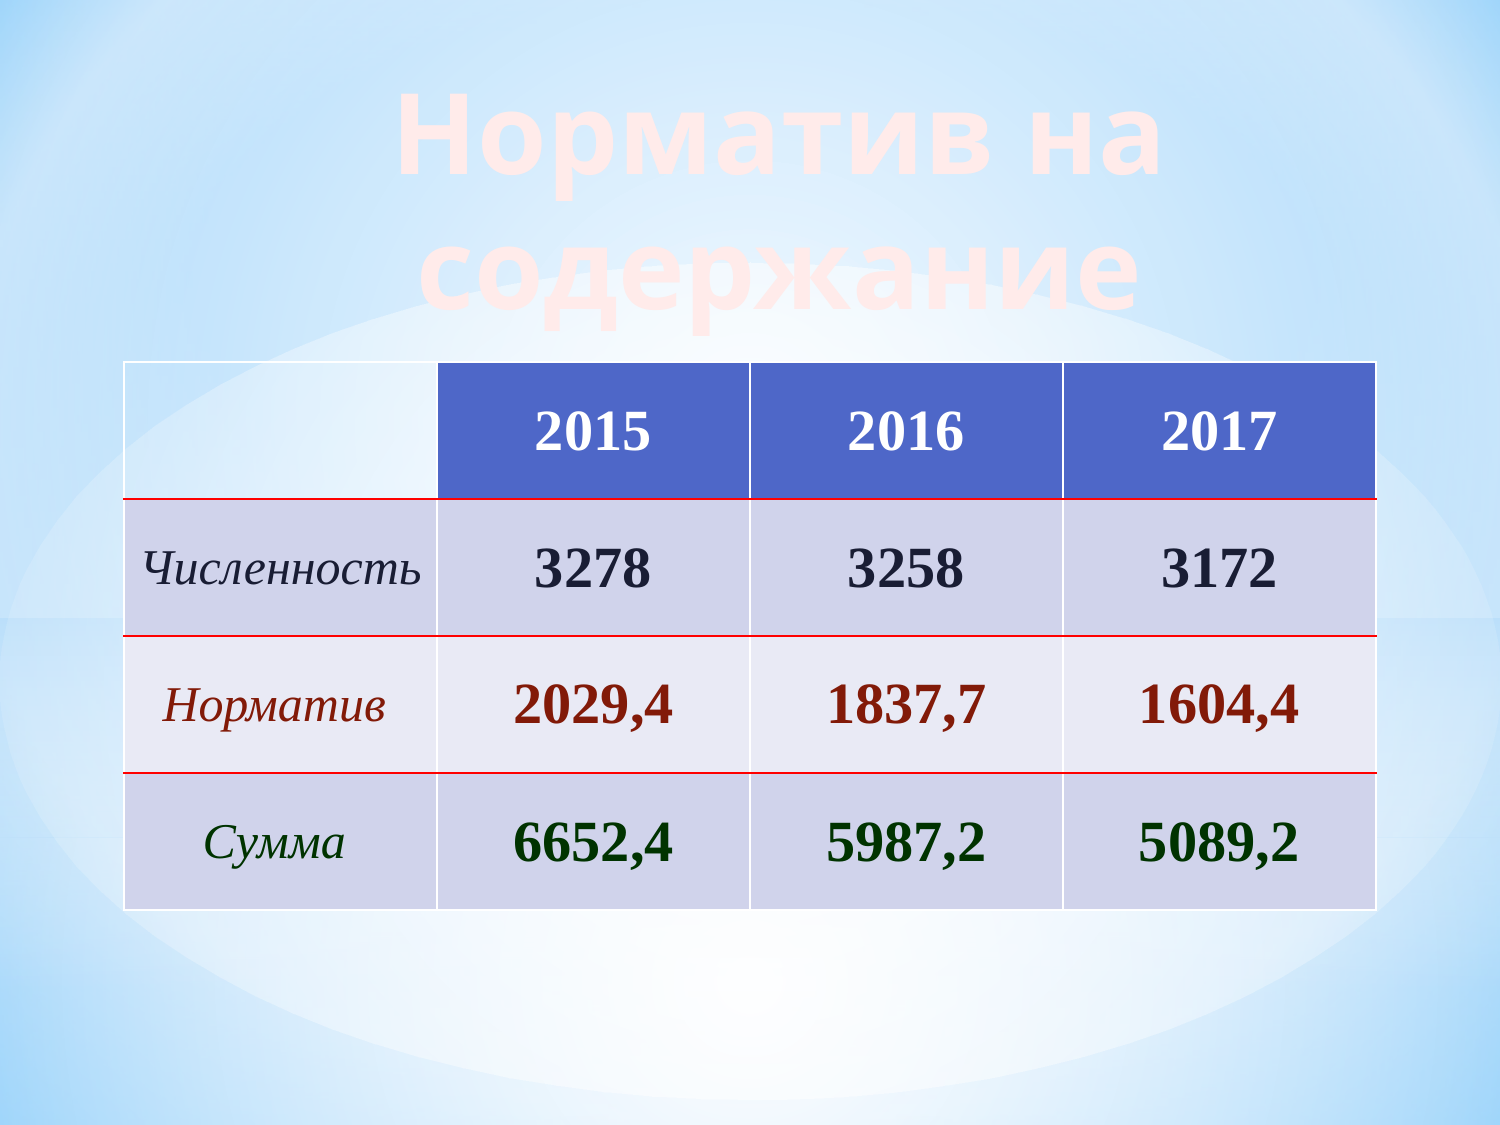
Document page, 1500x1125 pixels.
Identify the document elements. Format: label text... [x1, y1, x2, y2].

table_cell 3172 [1064, 500, 1375, 635]
table_header 2016 [751, 363, 1062, 498]
table_header 2015 [438, 363, 749, 498]
table_cell 5987,2 [751, 774, 1062, 909]
table_cell 5089,2 [1064, 774, 1375, 909]
table_header 2017 [1064, 363, 1375, 498]
table_cell 3258 [751, 500, 1062, 635]
table_cell 1837,7 [751, 637, 1062, 772]
text_box Норматив на содержание ОМСУ [59, 54, 1500, 475]
table_cell 3278 [438, 500, 749, 635]
table_cell 6652,4 [438, 774, 749, 909]
table_cell Численность [125, 500, 436, 635]
table_cell Норматив [125, 637, 436, 772]
table_header [125, 363, 436, 498]
table_cell 2029,4 [438, 637, 749, 772]
table_cell 1604,4 [1064, 637, 1375, 772]
table_cell Сумма [125, 774, 436, 909]
